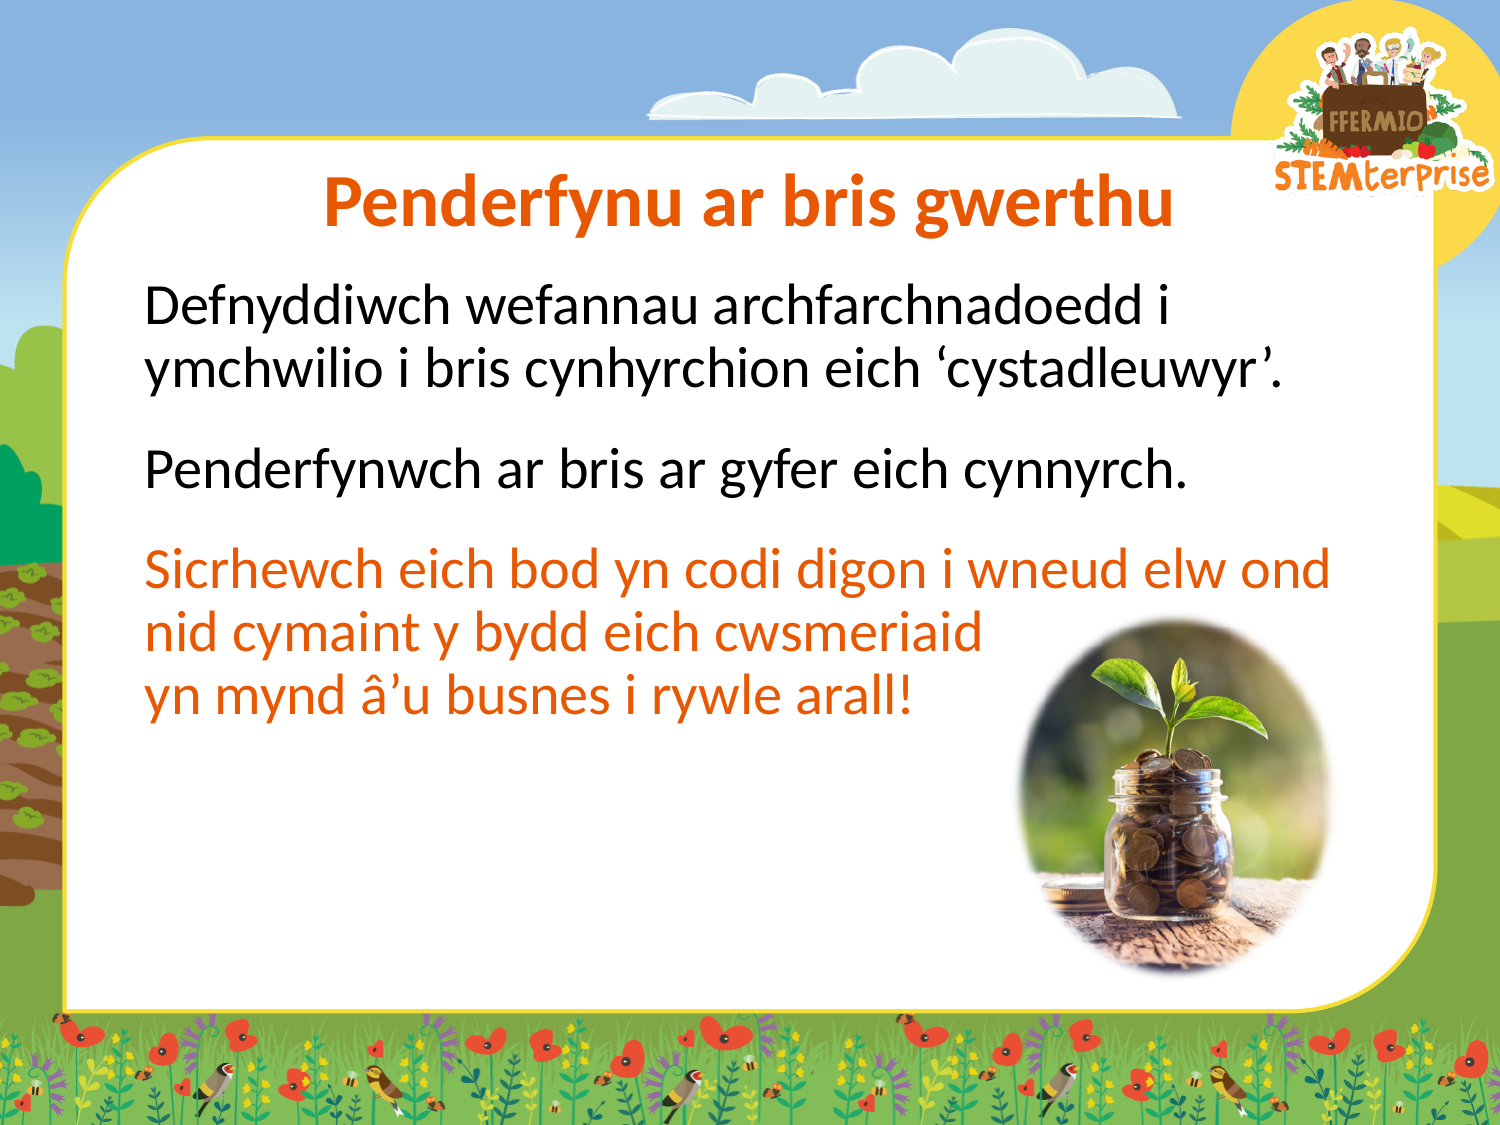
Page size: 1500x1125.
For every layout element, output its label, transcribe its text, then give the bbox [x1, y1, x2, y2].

list Defnyddiwch wefannau archfarchnadoedd i ymchwilio i bris cynhyrchion eich ‘cystadleuwyr’. Penderfynwch ar bris ar gyfer eich cynnyrch. Sicrhewch eich bod yn codi digon i wneud elw ond nid cymaint y bydd eich cwsmeriaid yn mynd â’u busnes i rywle arall! [129, 267, 1371, 988]
picture [0, 0, 1500, 1125]
title Penderfynu ar bris gwerthu [218, 137, 1282, 256]
